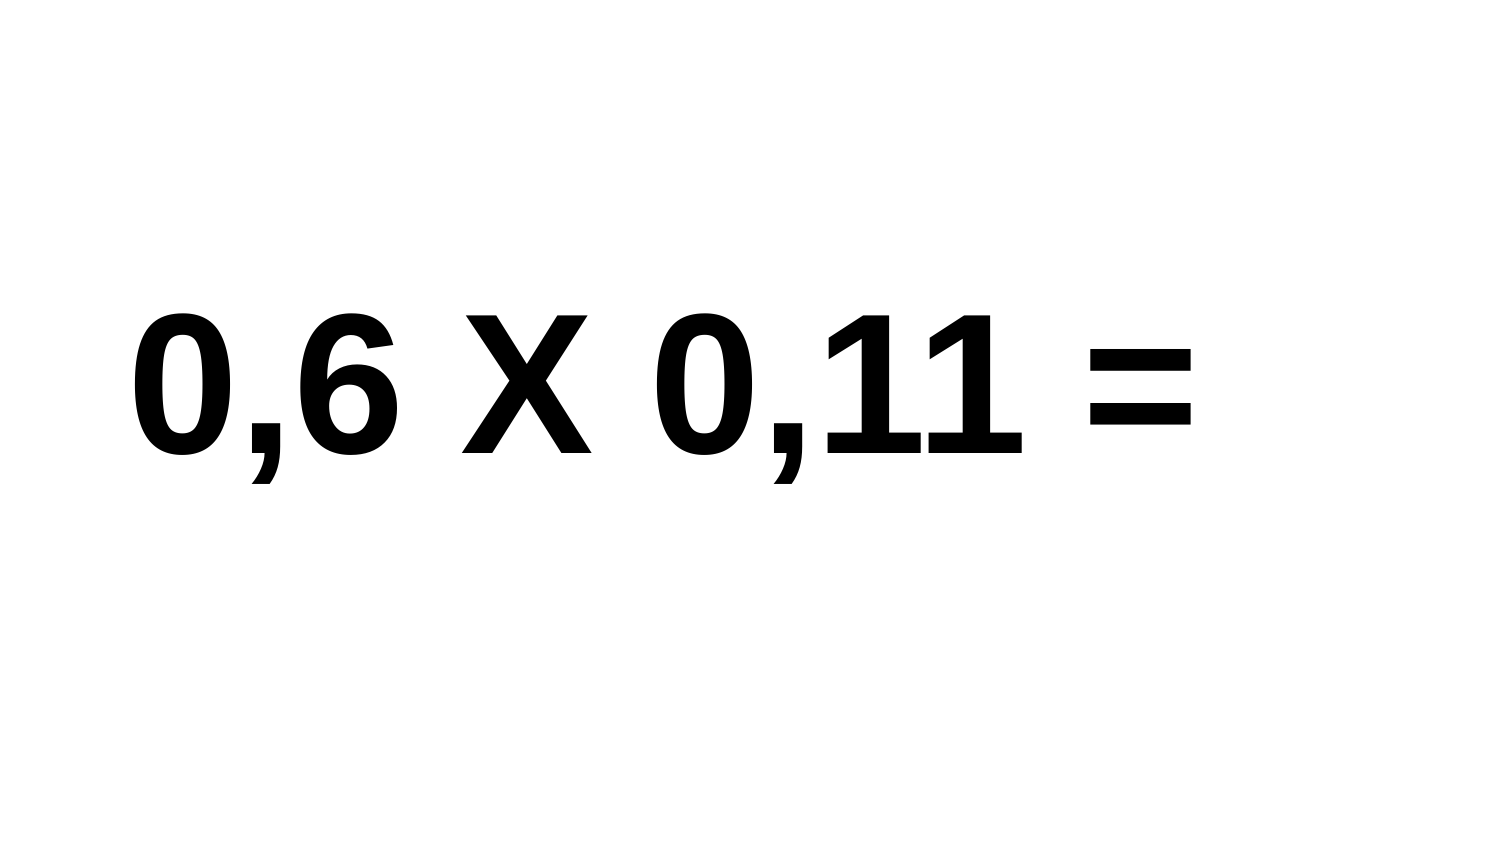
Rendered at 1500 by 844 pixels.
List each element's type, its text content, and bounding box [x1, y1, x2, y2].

text_box 0,6 X 0,11 = [112, 318, 1388, 509]
